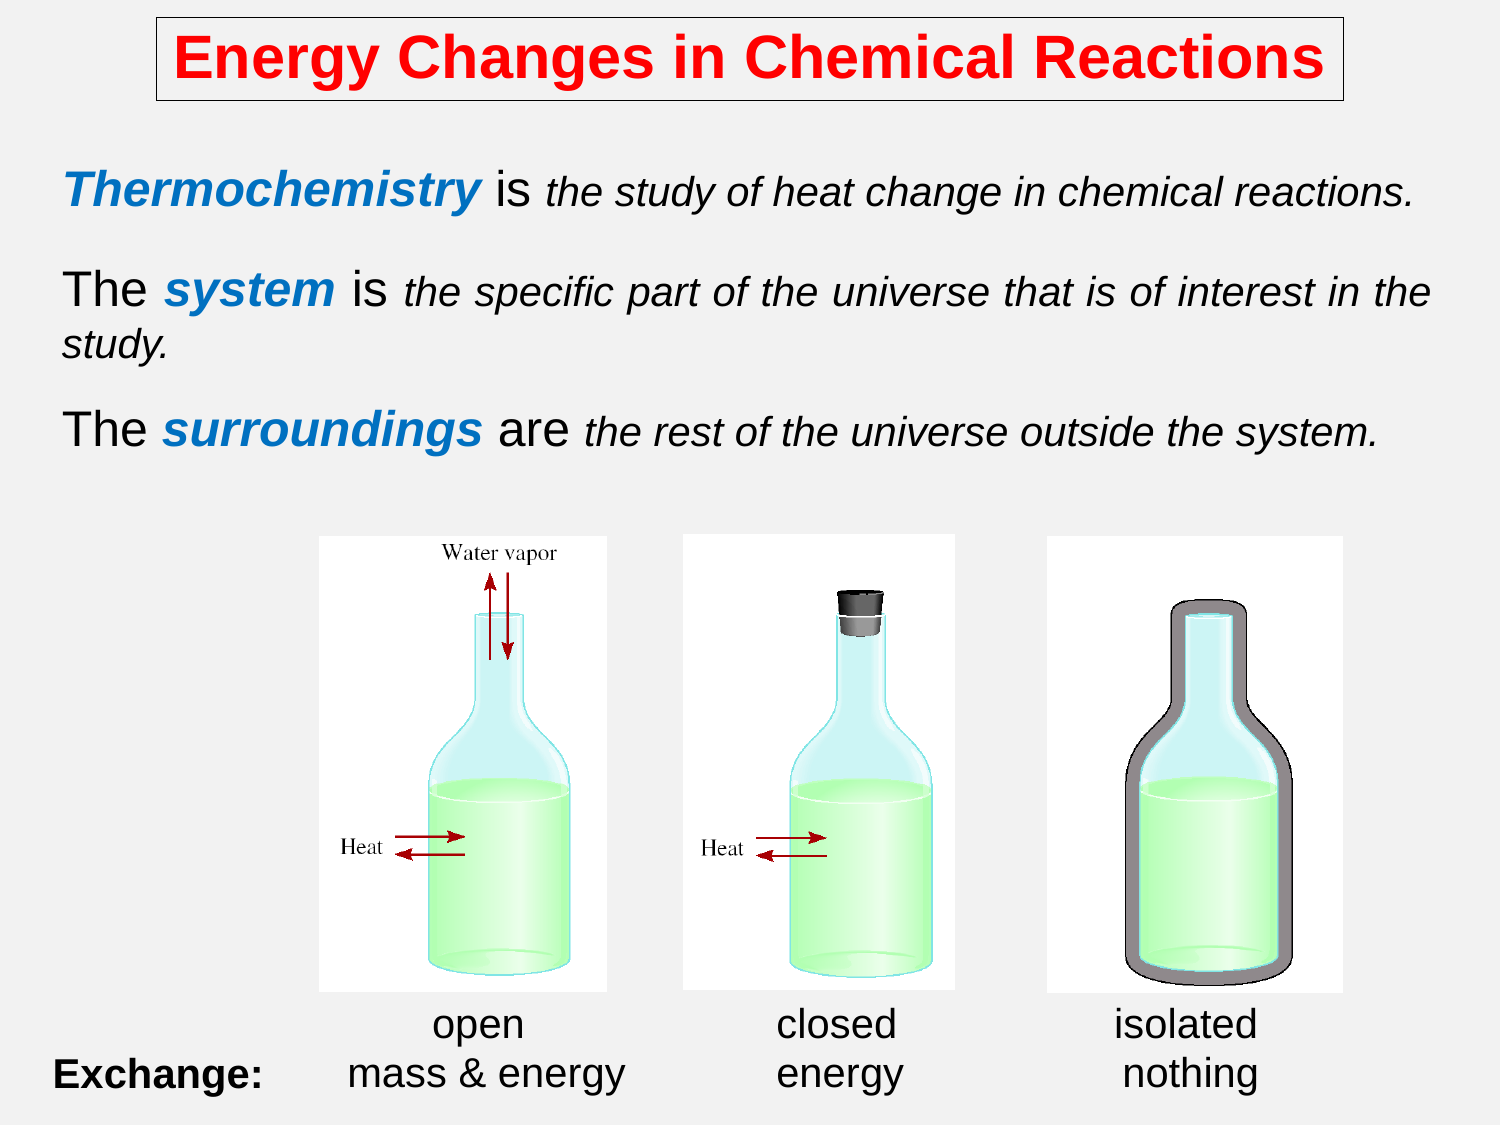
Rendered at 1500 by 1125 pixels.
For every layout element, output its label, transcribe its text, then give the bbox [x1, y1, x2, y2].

text_box Thermochemistry is the study of heat change in chemical reactions. [47, 149, 1448, 225]
picture [1046, 536, 1343, 993]
text_box mass & energy [332, 1038, 642, 1104]
text_box energy [761, 1038, 920, 1104]
text_box nothing [1107, 1038, 1275, 1104]
text_box open [417, 992, 541, 1038]
picture [683, 534, 955, 990]
text_box Exchange: [37, 1039, 279, 1104]
text_box closed [761, 990, 913, 1038]
text_box The surroundings are the rest of the universe outside the system. [47, 388, 1448, 464]
text_box The system is the specific part of the universe that is of interest in the study. [47, 249, 1448, 375]
text_box isolated [1099, 993, 1273, 1055]
picture [319, 536, 607, 992]
title Energy Changes in Chemical Reactions [156, 17, 1344, 101]
